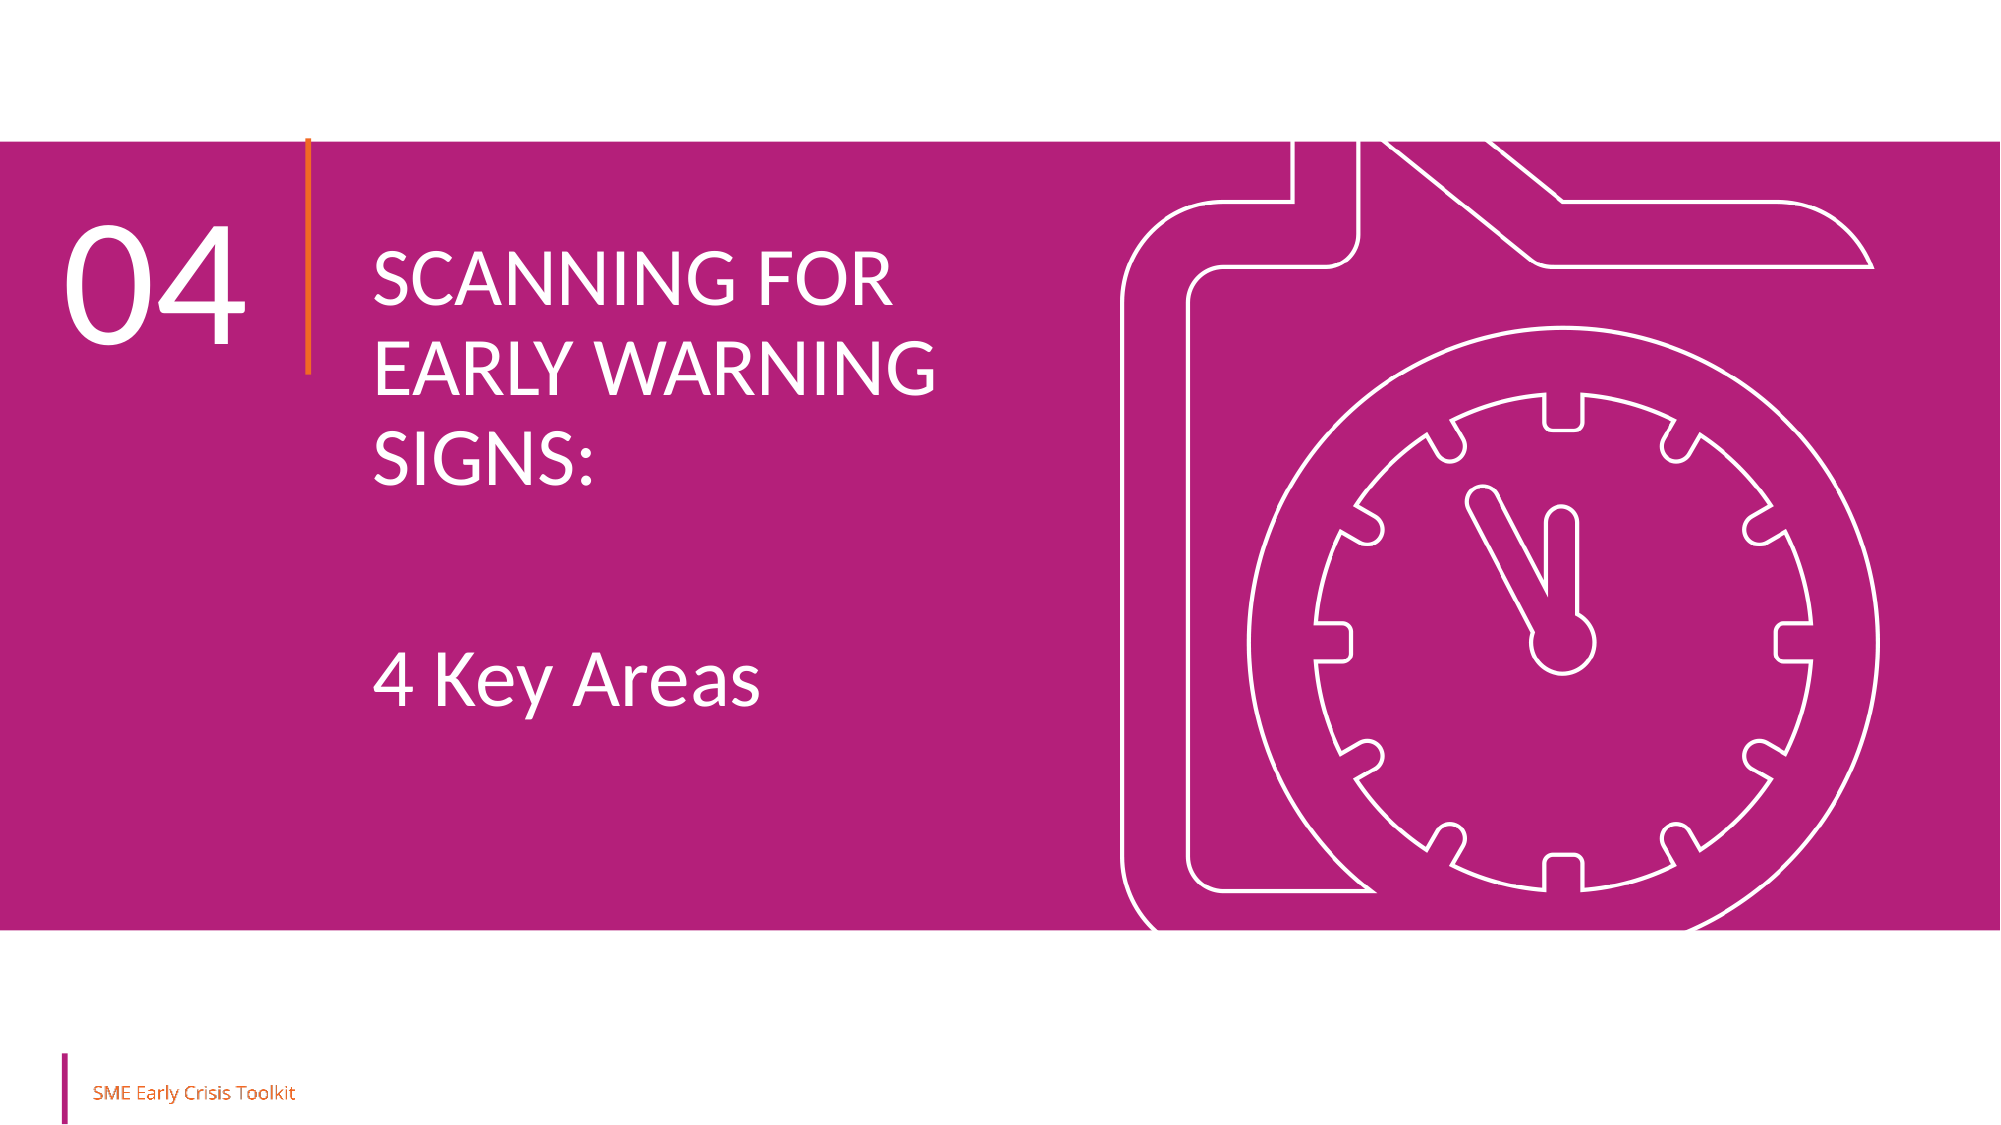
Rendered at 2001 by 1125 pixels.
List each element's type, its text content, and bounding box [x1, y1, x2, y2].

picture [962, 141, 1953, 931]
list 04 [0, 178, 264, 274]
picture [83, 1080, 295, 1104]
list SCANNING FOR EARLY WARNING SIGNS: 4 Key Areas [357, 226, 1092, 788]
